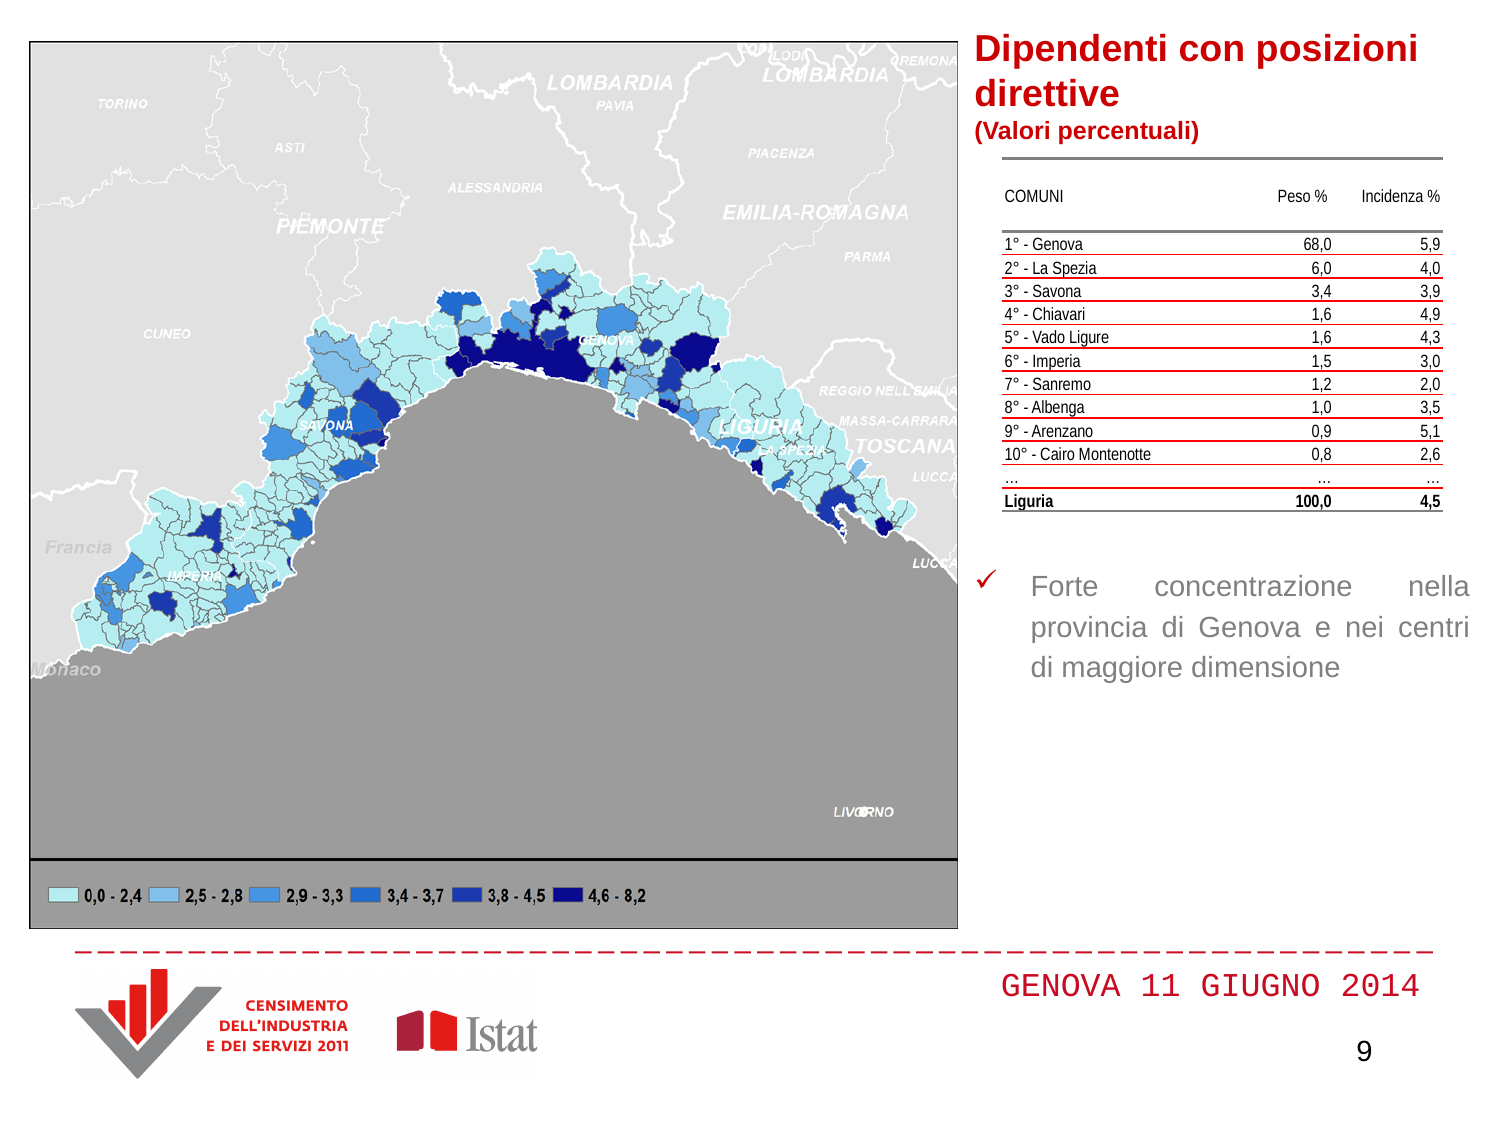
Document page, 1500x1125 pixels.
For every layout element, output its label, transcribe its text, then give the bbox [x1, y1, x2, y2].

table_cell … [1002, 465, 1226, 487]
table_cell 2° - La Spezia [1002, 255, 1226, 277]
table_cell 2,6 [1334, 442, 1443, 464]
table_cell 1,0 [1226, 395, 1334, 417]
table_cell 4° - Chiavari [1002, 302, 1226, 324]
table_cell 9° - Arenzano [1002, 419, 1226, 440]
table_cell 4,3 [1334, 325, 1443, 347]
table_header COMUNI [1002, 160, 1226, 230]
table_cell 2,0 [1334, 372, 1443, 394]
table_cell 3,0 [1334, 349, 1443, 370]
table_cell 1,5 [1226, 349, 1334, 370]
table_cell 68,0 [1226, 233, 1334, 254]
table_cell 1,6 [1226, 302, 1334, 324]
slide_number 9 [1074, 1025, 1388, 1100]
table_cell 1,2 [1226, 372, 1334, 394]
table_cell 4,0 [1334, 255, 1443, 277]
table_cell 1° - Genova [1002, 233, 1226, 254]
table_header Incidenza % [1334, 160, 1443, 230]
table_cell 100,0 [1226, 489, 1334, 510]
table_cell 5,1 [1334, 419, 1443, 440]
text_box Forte concentrazione nella provincia di Genova e nei centri di maggiore dimensione [974, 562, 1471, 953]
picture [75, 969, 538, 1082]
table_header Peso % [1226, 160, 1334, 230]
table_cell 7° - Sanremo [1002, 372, 1226, 394]
table_cell 6,0 [1226, 255, 1334, 277]
table_cell 5,9 [1334, 233, 1443, 254]
table_cell 4,9 [1334, 302, 1443, 324]
table_cell 1,6 [1226, 325, 1334, 347]
table_cell 8° - Albenga [1002, 395, 1226, 417]
text_box Dipendenti con posizioni direttive (Valori percentuali) [974, 19, 1471, 149]
table_cell 0,8 [1226, 442, 1334, 464]
table_cell 5° - Vado Ligure [1002, 325, 1226, 347]
table_cell 10° - Cairo Montenotte [1002, 442, 1226, 464]
table_cell 3,5 [1334, 395, 1443, 417]
table_cell 0,9 [1226, 419, 1334, 440]
table_cell … [1226, 465, 1334, 487]
table_cell 6° - Imperia [1002, 349, 1226, 370]
table_cell 4,5 [1334, 489, 1443, 510]
table_cell 3,4 [1226, 279, 1334, 300]
table_cell 3,9 [1334, 279, 1443, 300]
table_cell Liguria [1002, 489, 1226, 510]
table_cell 3° - Savona [1002, 279, 1226, 300]
table_cell … [1334, 465, 1443, 487]
picture [29, 40, 958, 929]
